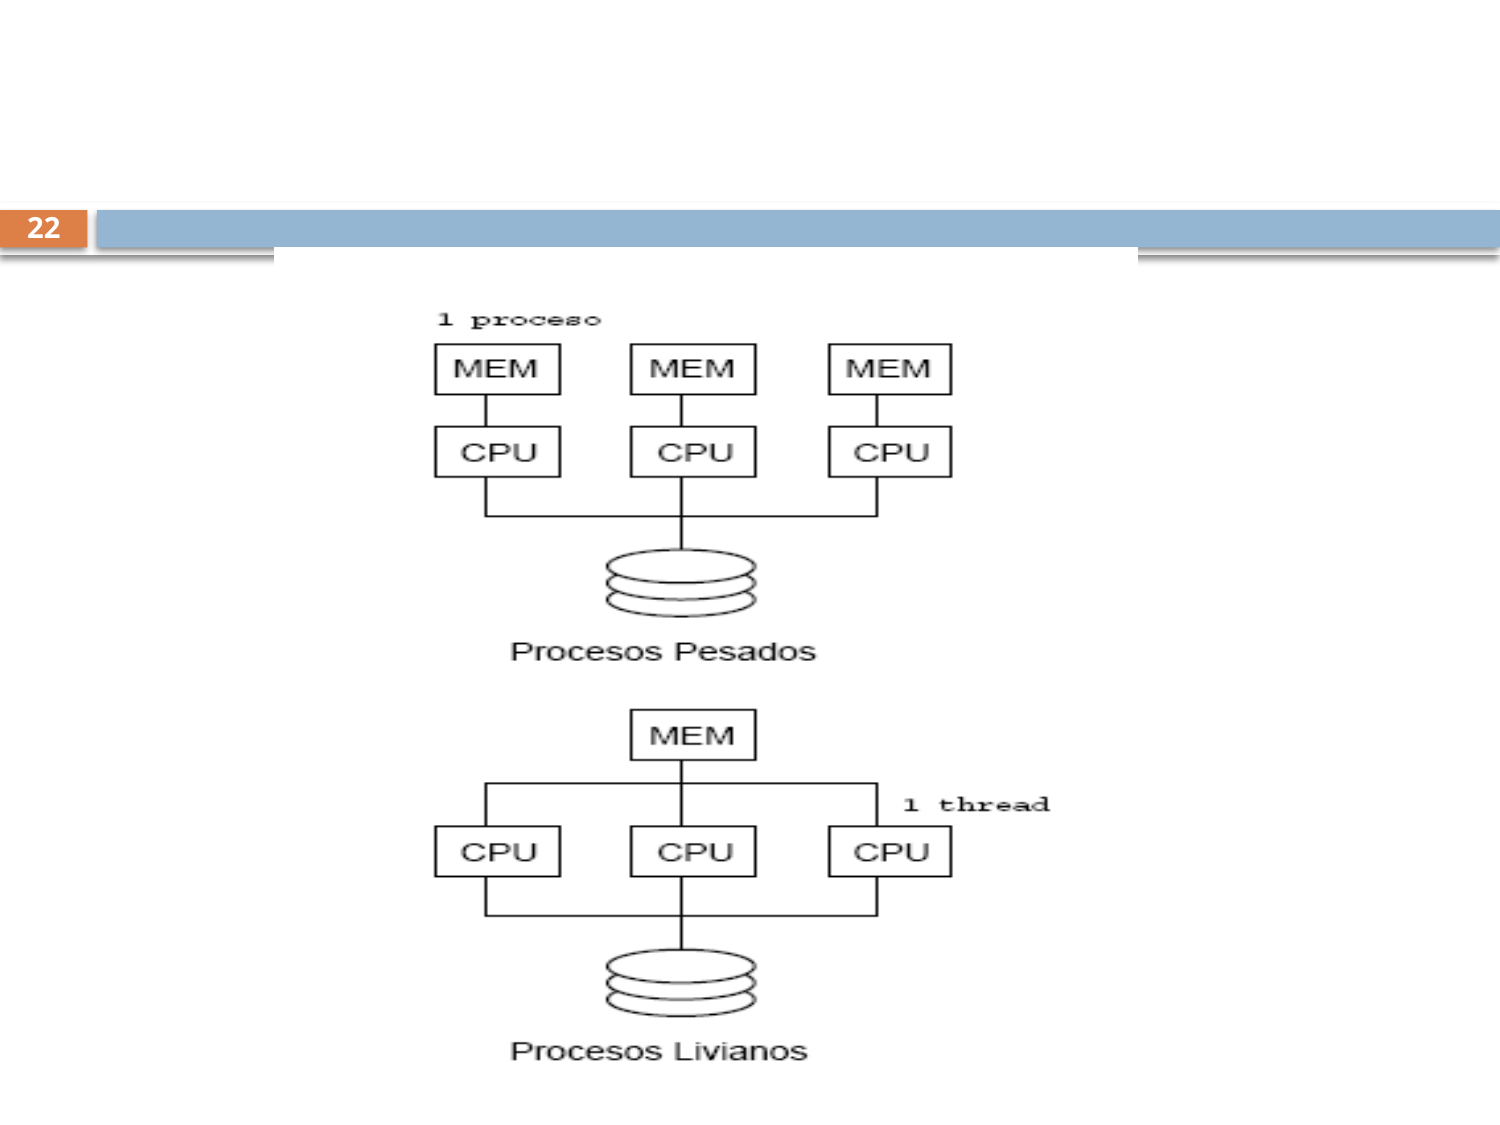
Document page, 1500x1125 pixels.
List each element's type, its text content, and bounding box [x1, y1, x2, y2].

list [274, 247, 1138, 1101]
slide_number 22 [0, 208, 88, 249]
